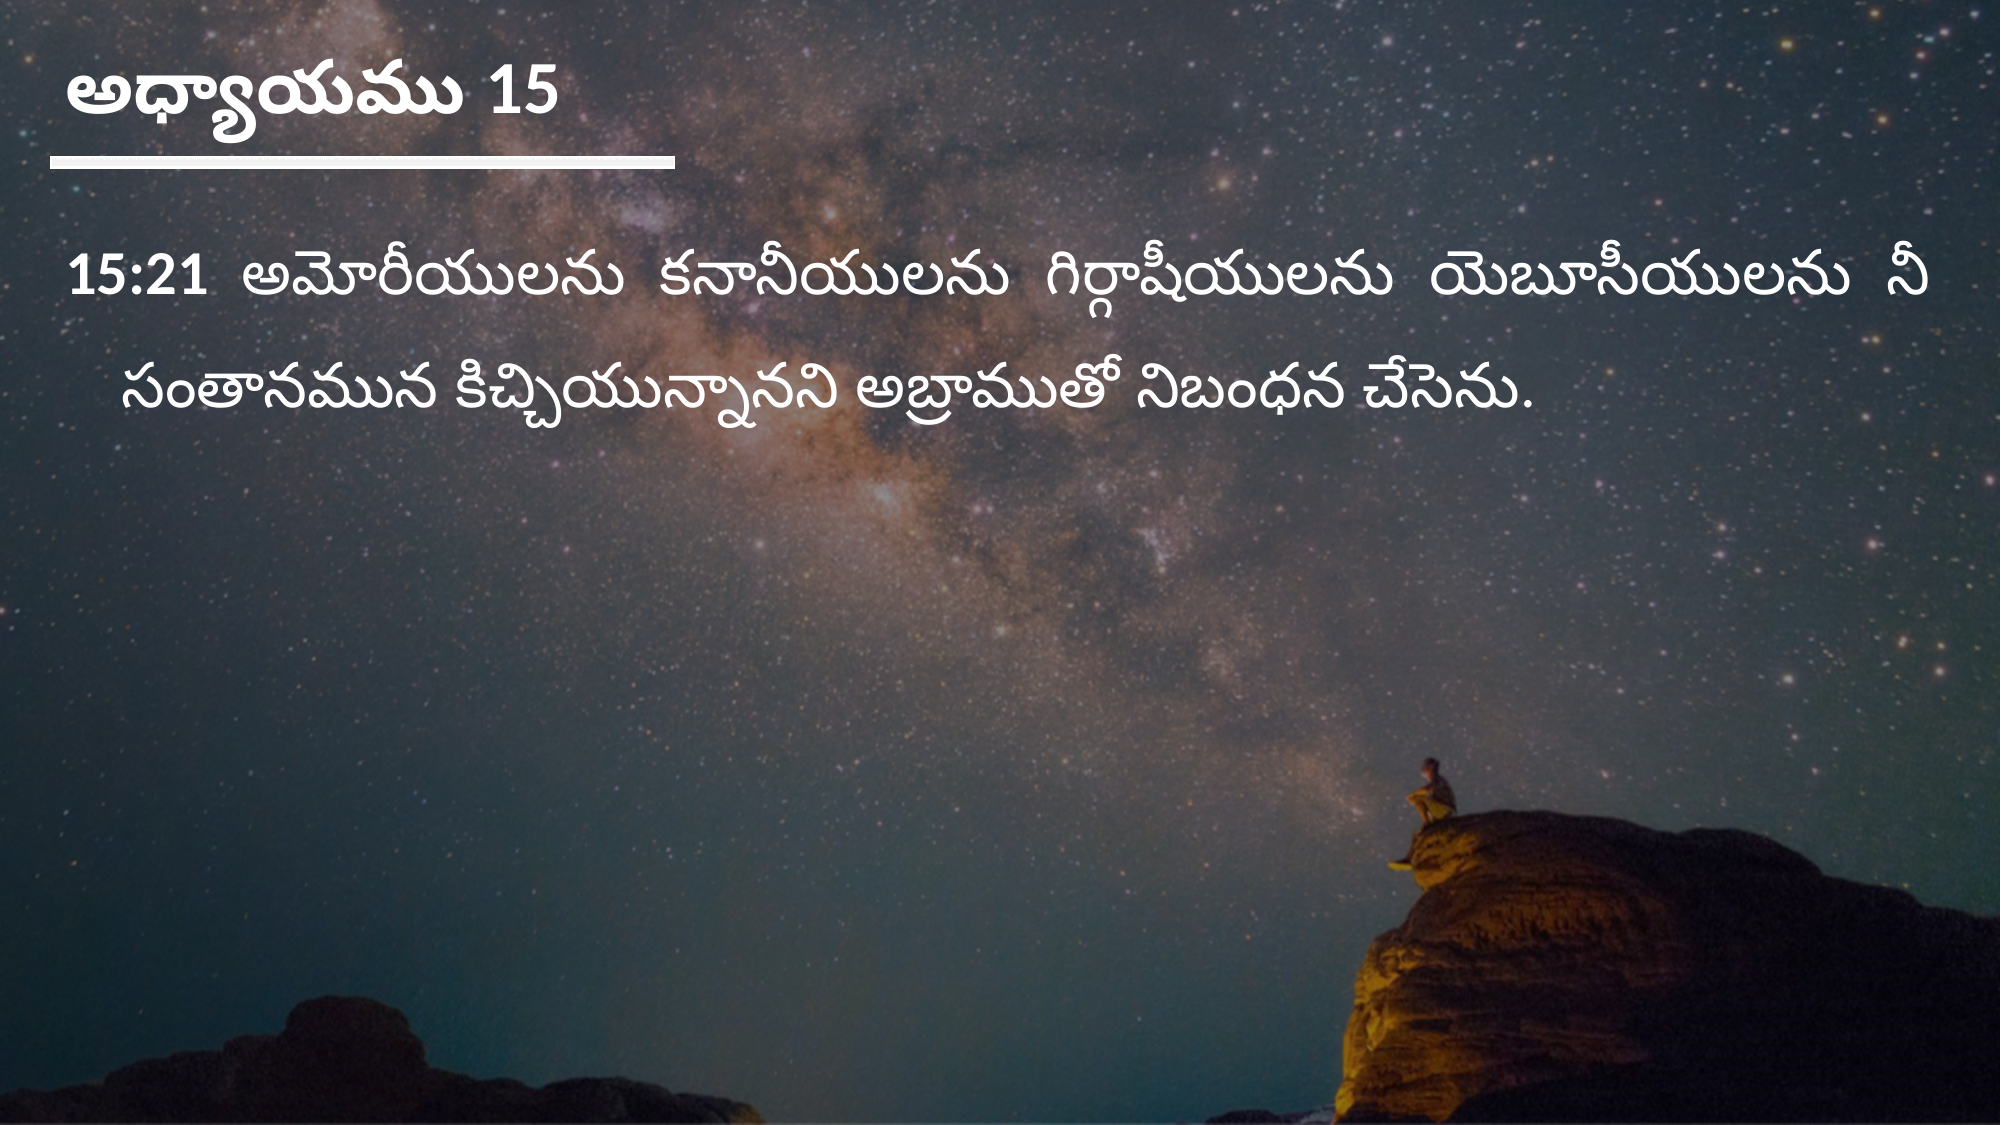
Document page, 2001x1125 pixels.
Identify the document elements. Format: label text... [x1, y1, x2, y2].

picture [0, 0, 2000, 1125]
list 15:21 అమోరీయులను కనానీయులను గిర్గాషీయులను యెబూసీయులను నీ సంతానమున కిచ్చియున్నానని అబ్రాముతో నిబంధన చేసెను. [50, 187, 1946, 1063]
title అధ్యాయము 15 [50, 0, 1925, 167]
